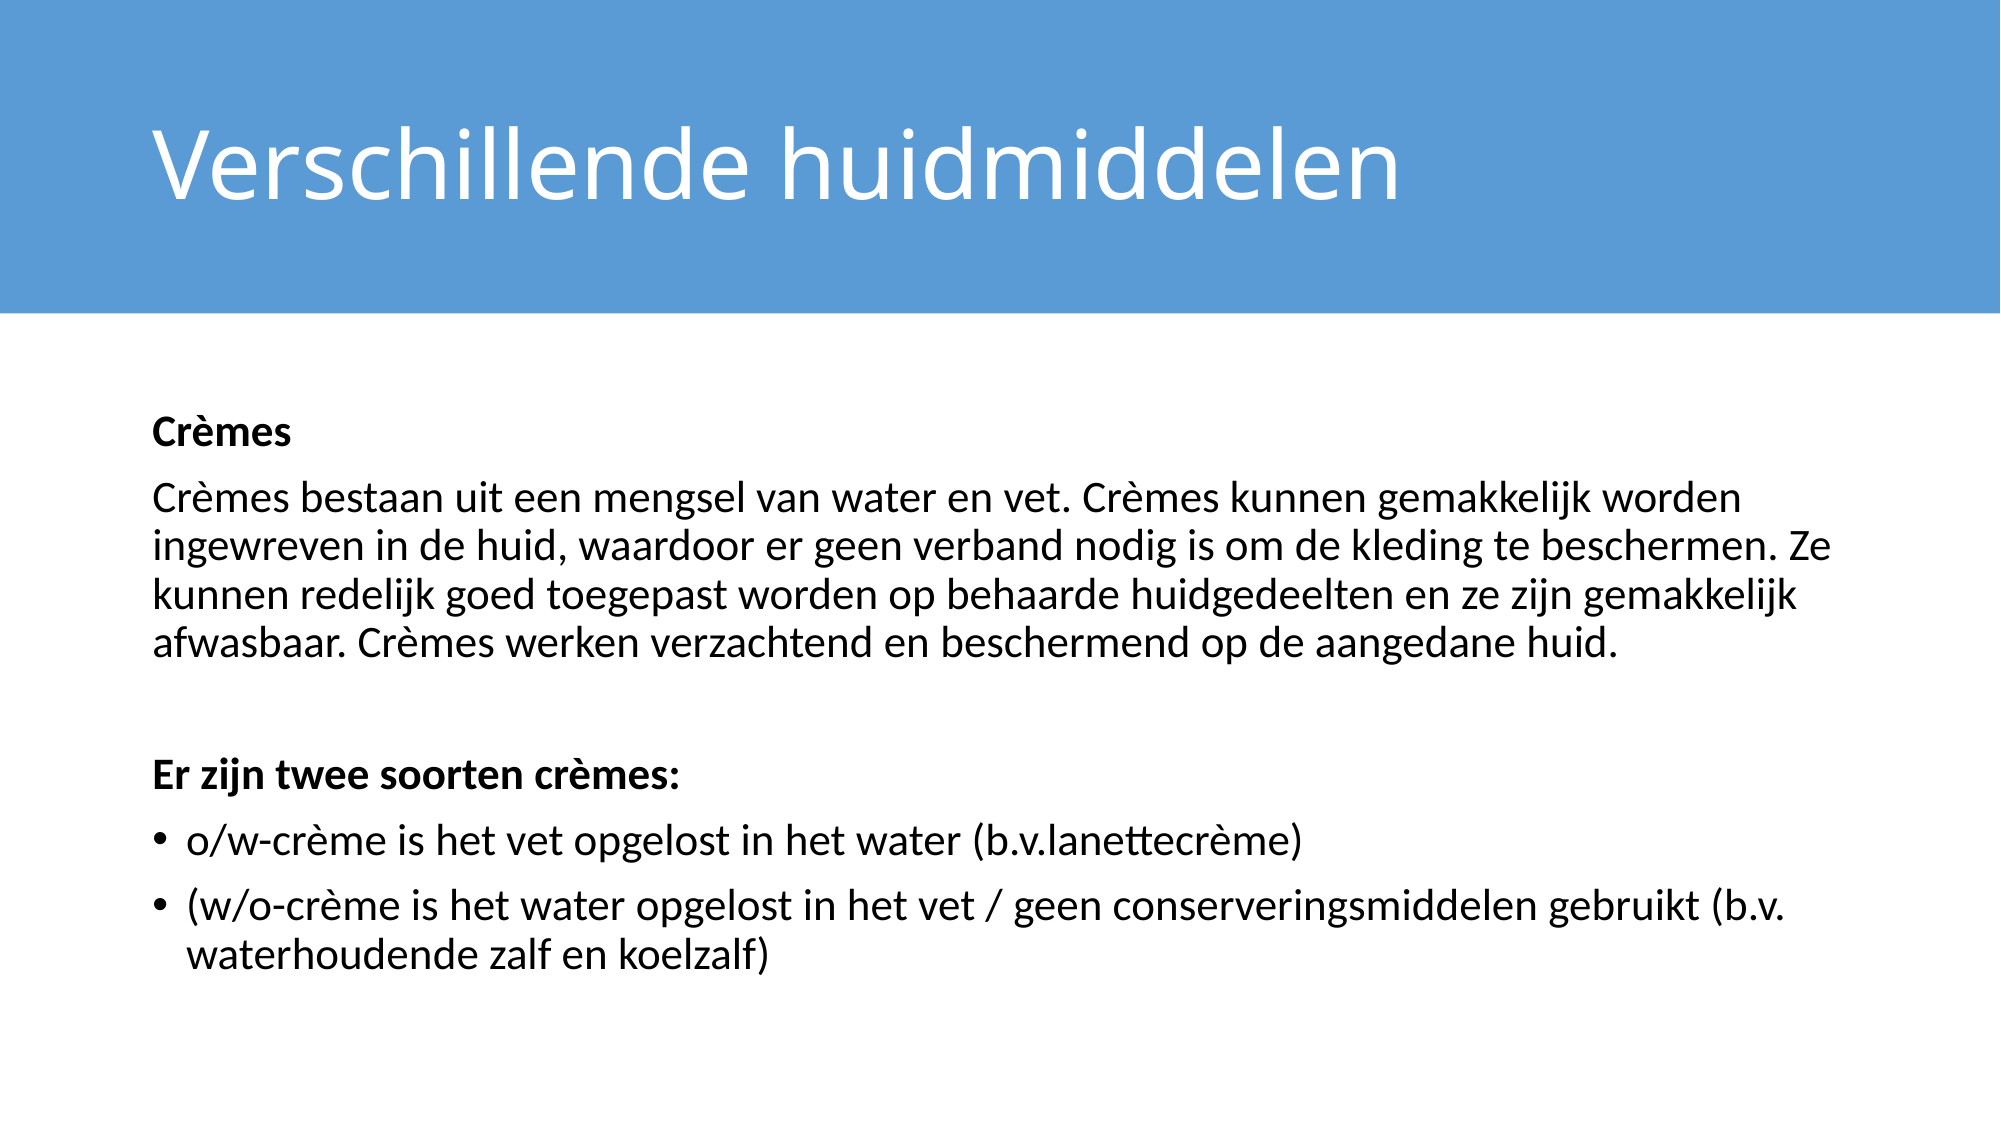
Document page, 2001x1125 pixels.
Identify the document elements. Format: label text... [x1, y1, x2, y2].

title Verschillende huidmiddelen [137, 59, 1863, 278]
text_box [0, 0, 2000, 314]
list Crèmes Crèmes bestaan uit een mengsel van water en vet. Crèmes kunnen gemakkelijk worden ingewreven in de huid, waardoor er geen verband nodig is om de kleding te beschermen. Ze kunnen redelijk goed toegepast worden op behaarde huidgedeelten en ze zijn gemakkelijk afwasbaar. Crèmes werken verzachtend en beschermend op de aangedane huid. Er zijn twee soorten crèmes: o/w-crème is het vet opgelost in het water (b.v.lanettecrème) (w/o-crème is het water opgelost in het vet / geen conserveringsmiddelen gebruikt (b.v. waterhoudende zalf en koelzalf) [137, 399, 1863, 1014]
